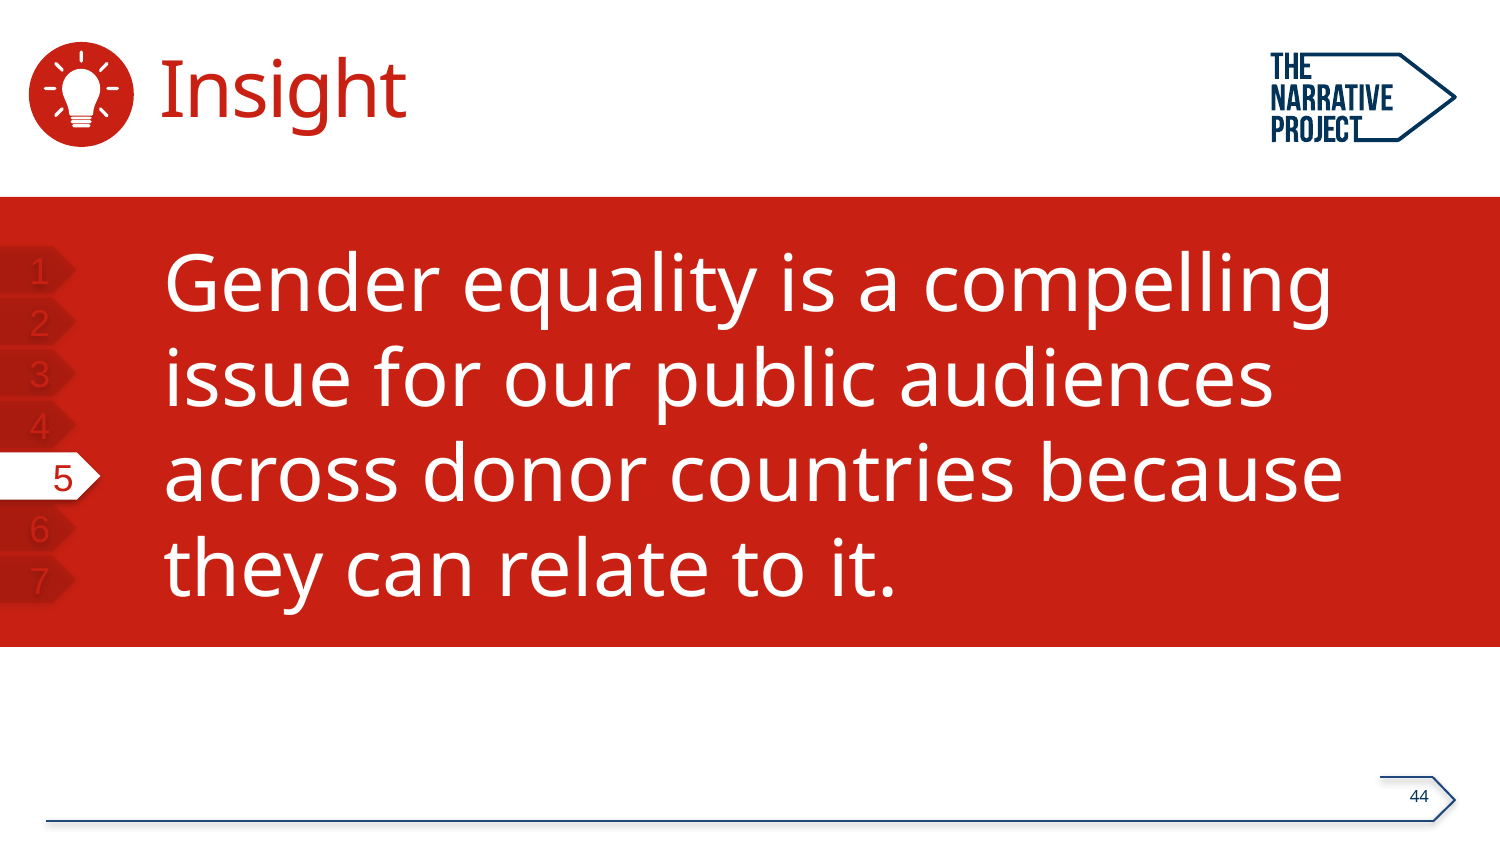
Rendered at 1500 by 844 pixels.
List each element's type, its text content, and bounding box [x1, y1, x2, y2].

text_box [0, 245, 101, 604]
title Insight [159, 49, 1247, 146]
slide_number 44 [1315, 775, 1444, 820]
text_box Gender equality is a compelling issue for our public audiences across donor countries because they can relate to it. [0, 195, 1500, 649]
